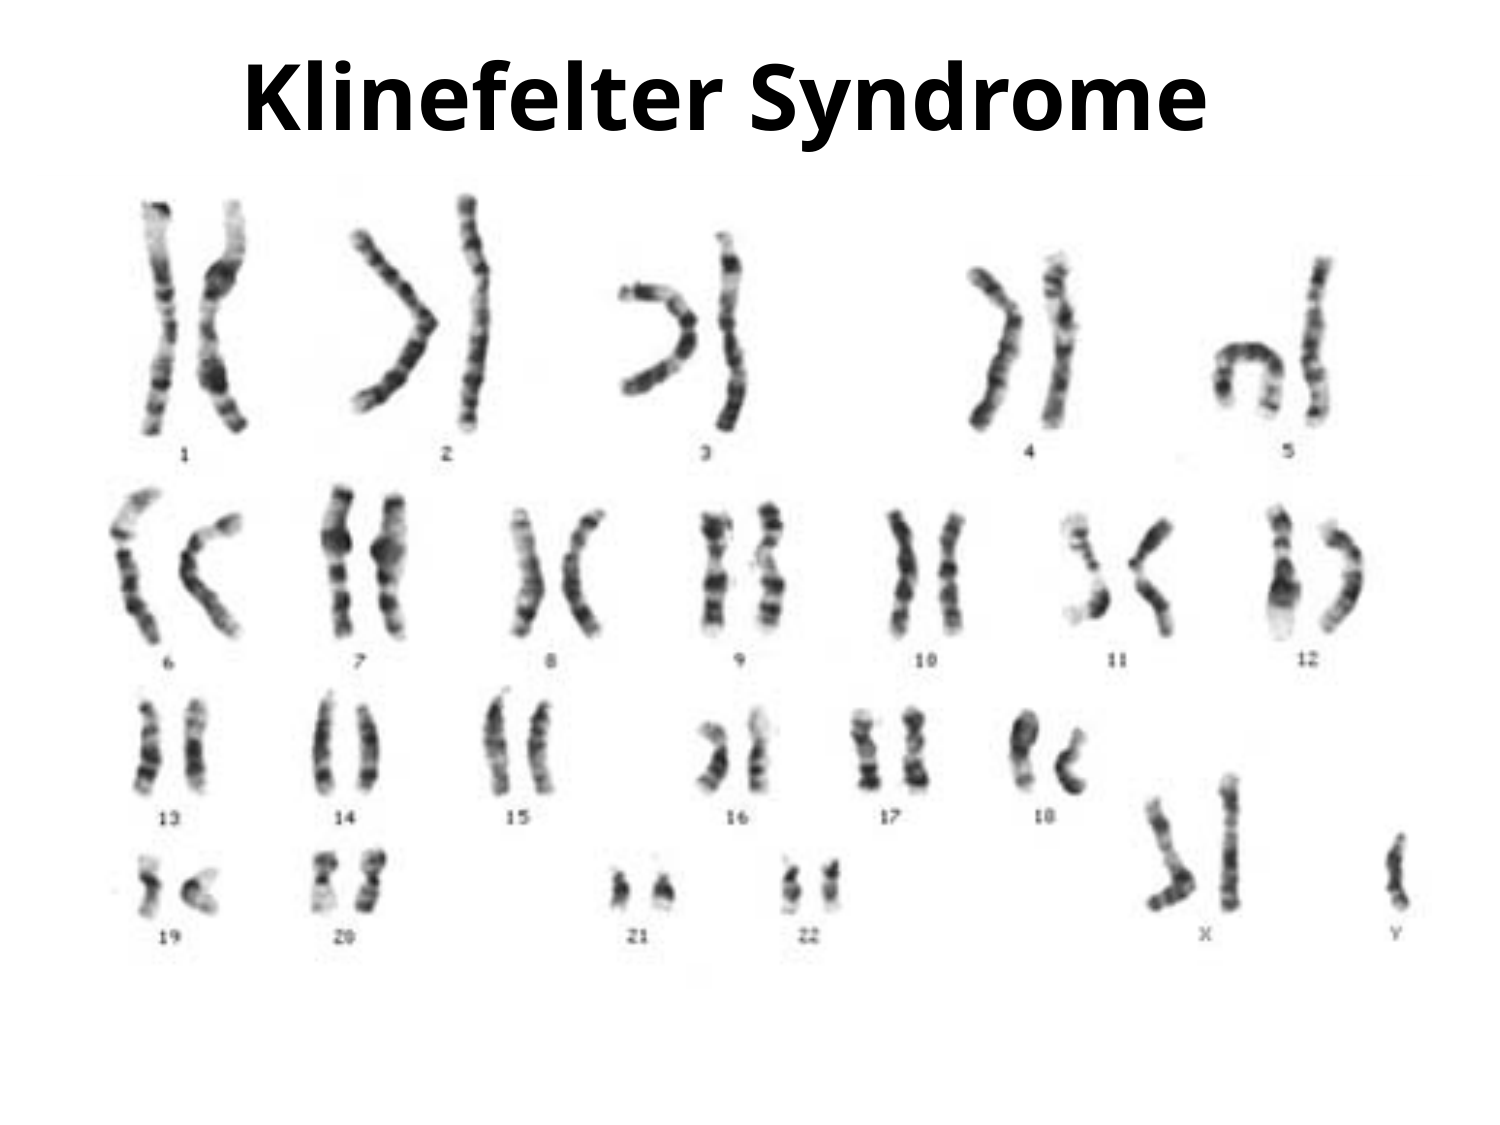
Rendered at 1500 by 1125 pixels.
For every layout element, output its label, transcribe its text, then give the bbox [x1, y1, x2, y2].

picture [37, 174, 1432, 1001]
title Klinefelter Syndrome [0, 0, 1476, 188]
